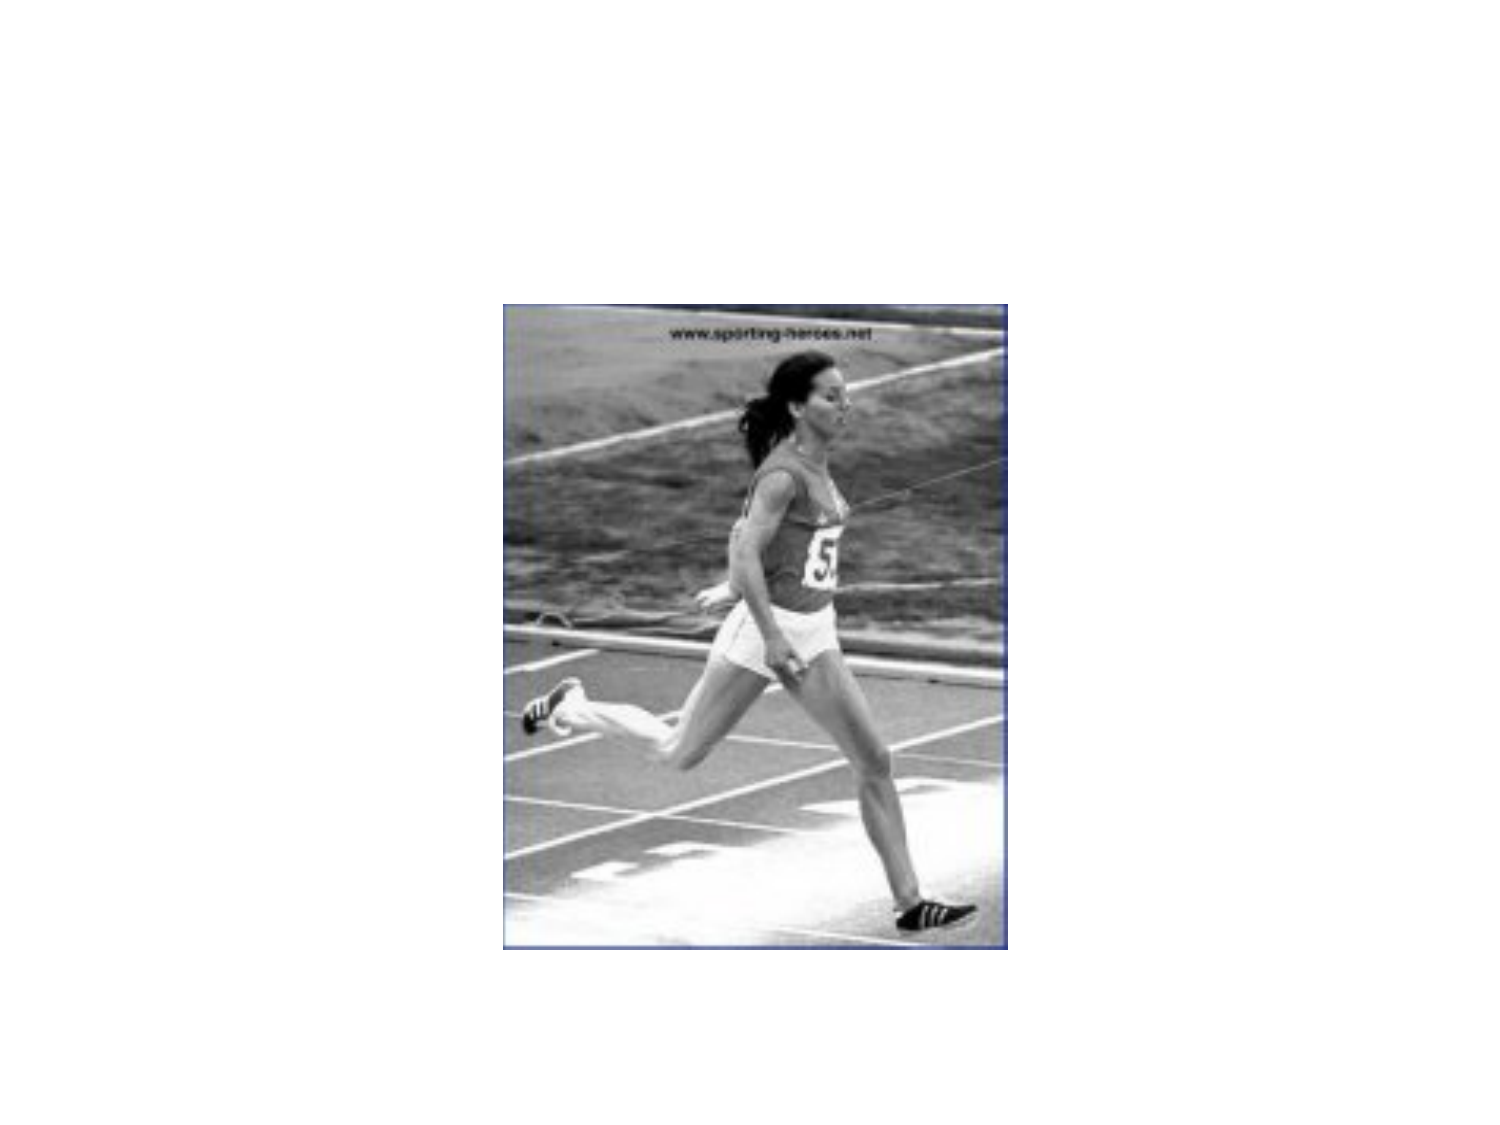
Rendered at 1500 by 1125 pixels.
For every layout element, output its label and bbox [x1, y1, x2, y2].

list [503, 304, 1009, 950]
